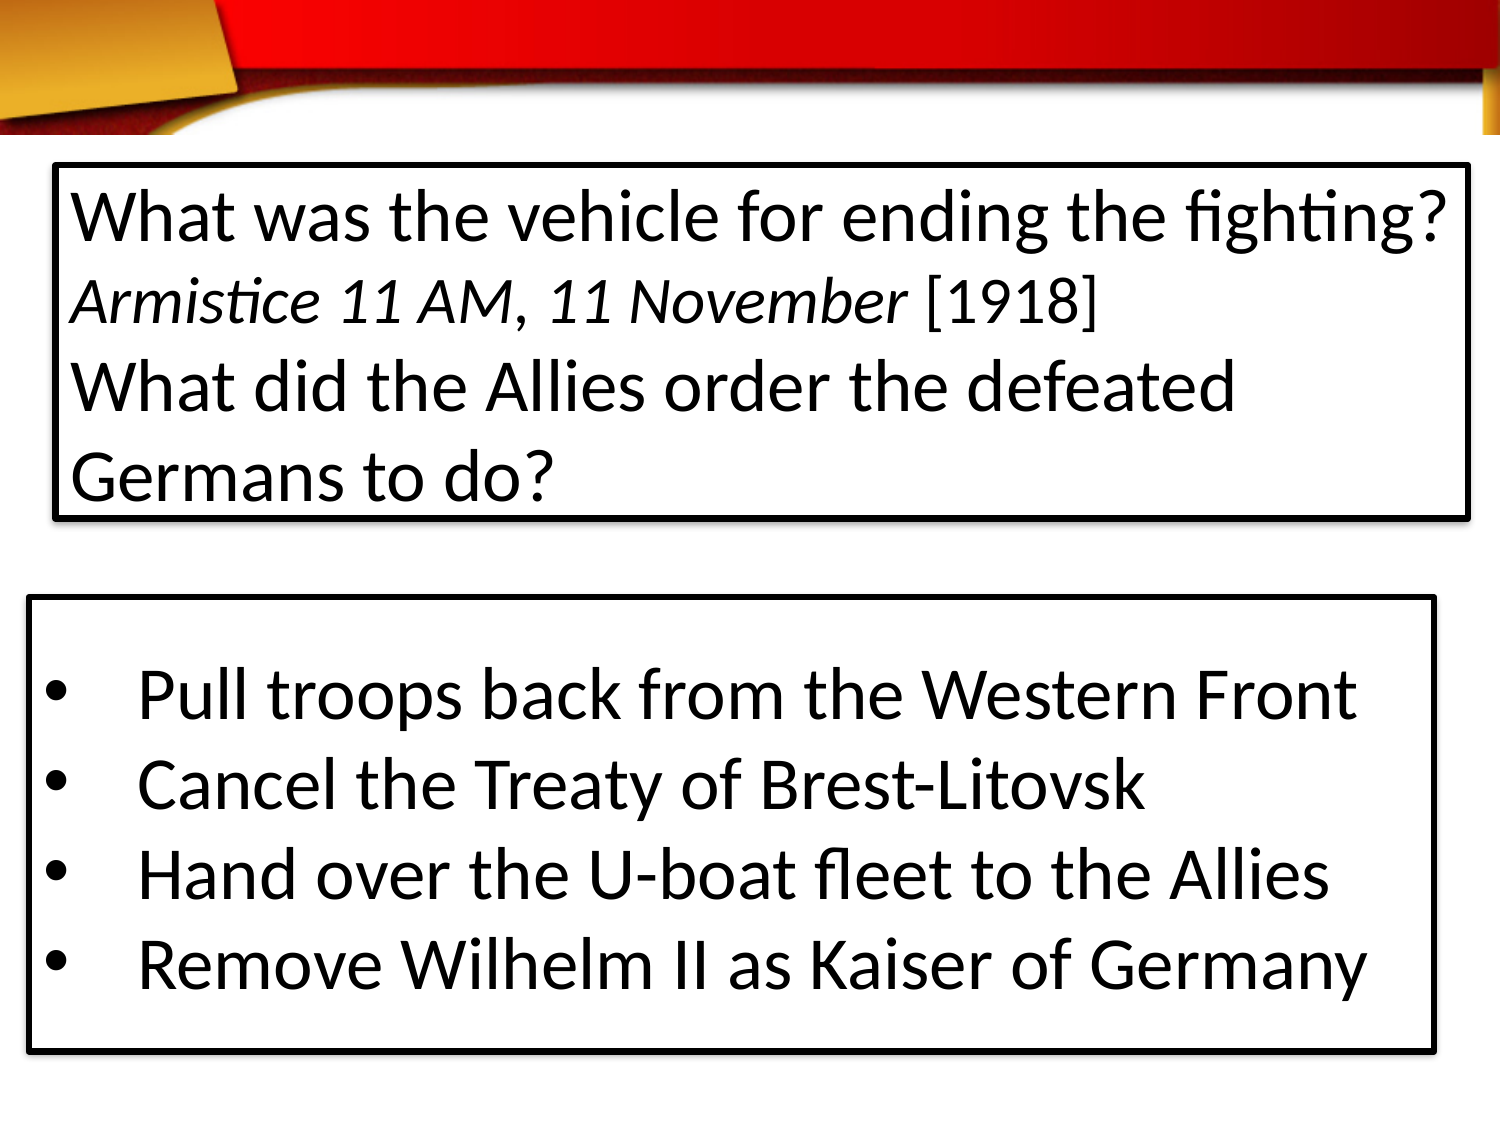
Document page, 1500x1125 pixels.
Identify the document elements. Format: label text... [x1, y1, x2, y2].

text_box Pull troops back from the Western Front Cancel the Treaty of Brest-Litovsk Hand over the U-boat fleet to the Allies Remove Wilhelm II as Kaiser of Germany [28, 596, 1435, 1052]
text_box What was the vehicle for ending the fighting? Armistice 11 AM, 11 November [1918] What did the Allies order the defeated Germans to do? [55, 164, 1469, 519]
picture [0, 0, 1500, 135]
